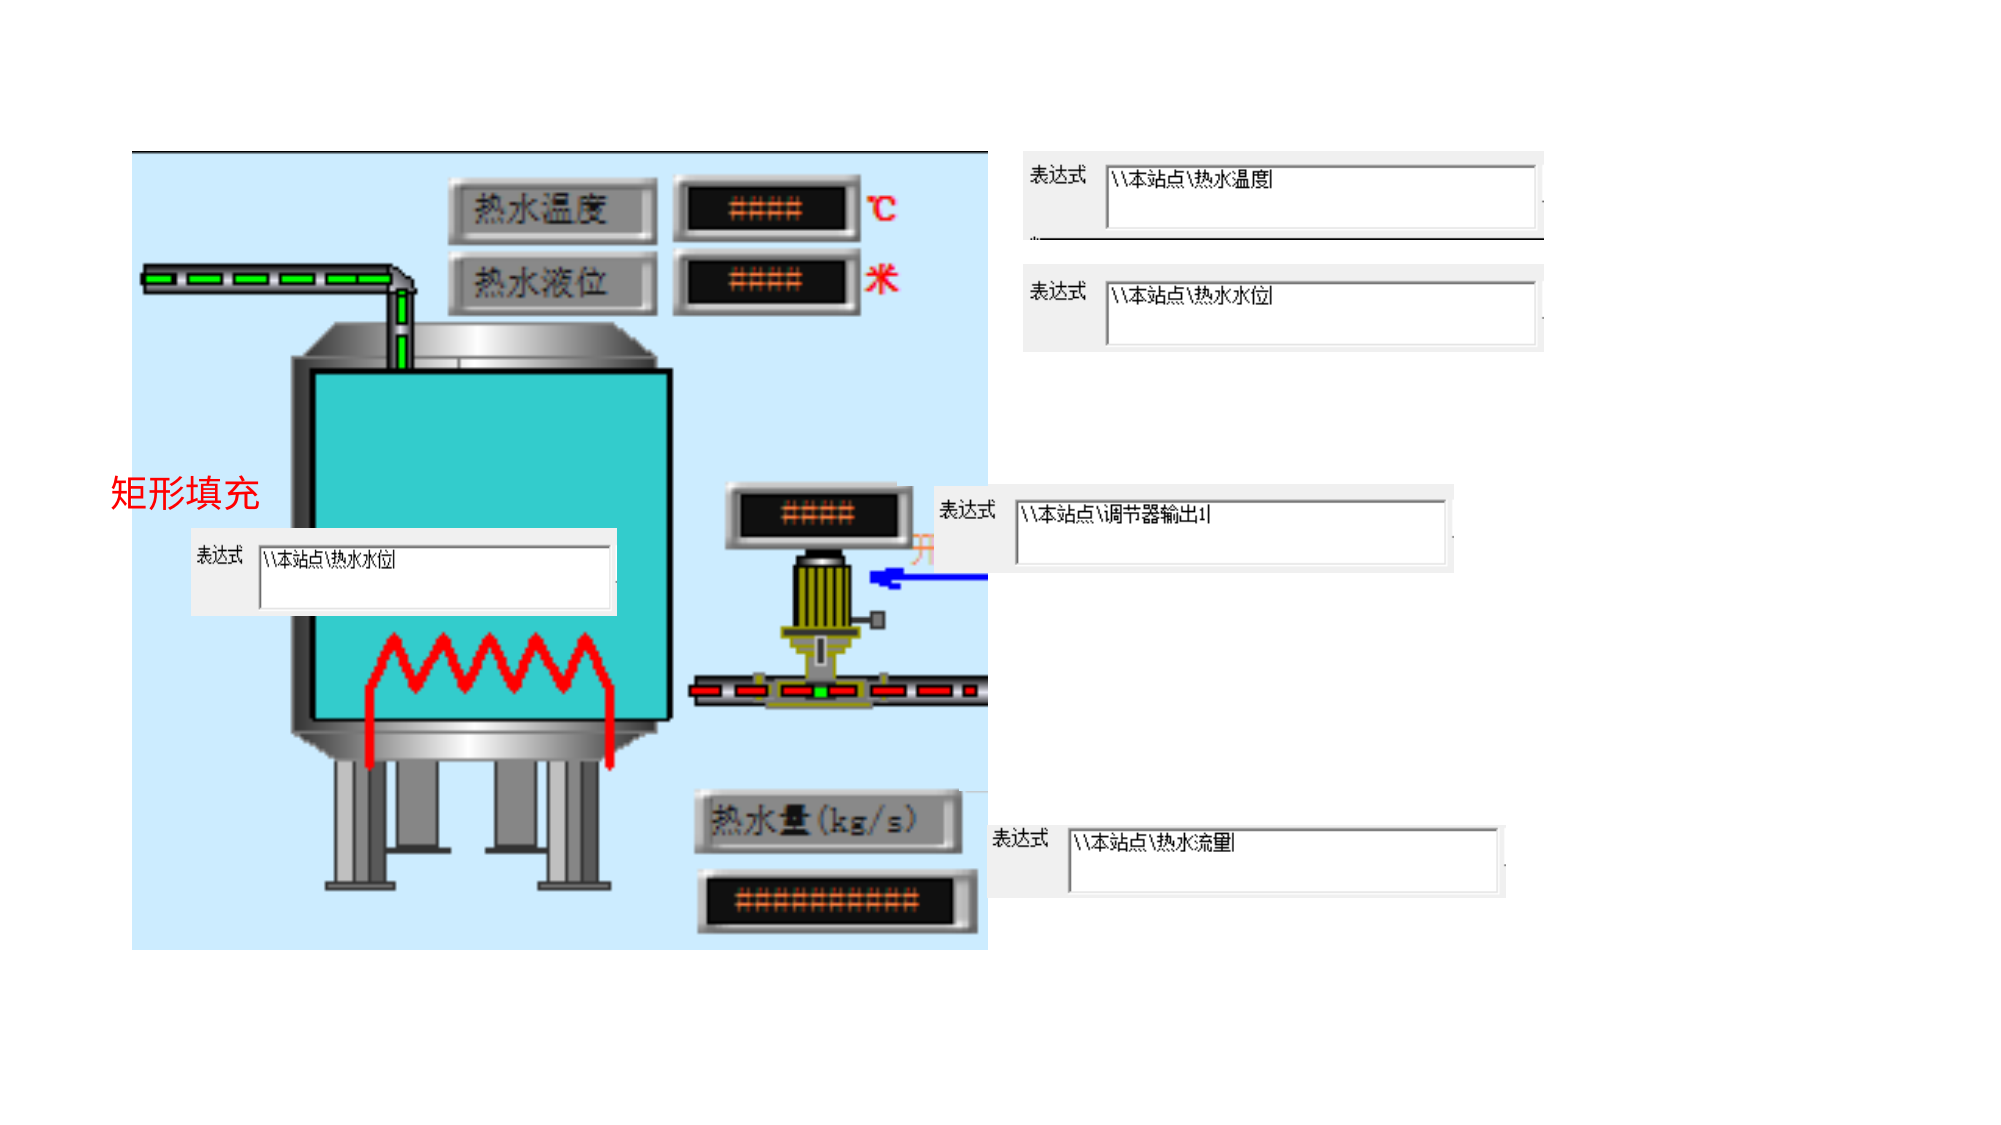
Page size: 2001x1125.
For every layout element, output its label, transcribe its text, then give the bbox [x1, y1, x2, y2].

picture [1023, 150, 1544, 241]
picture [132, 151, 1506, 950]
text_box 矩形填充 [95, 462, 132, 523]
picture [1023, 264, 1544, 353]
